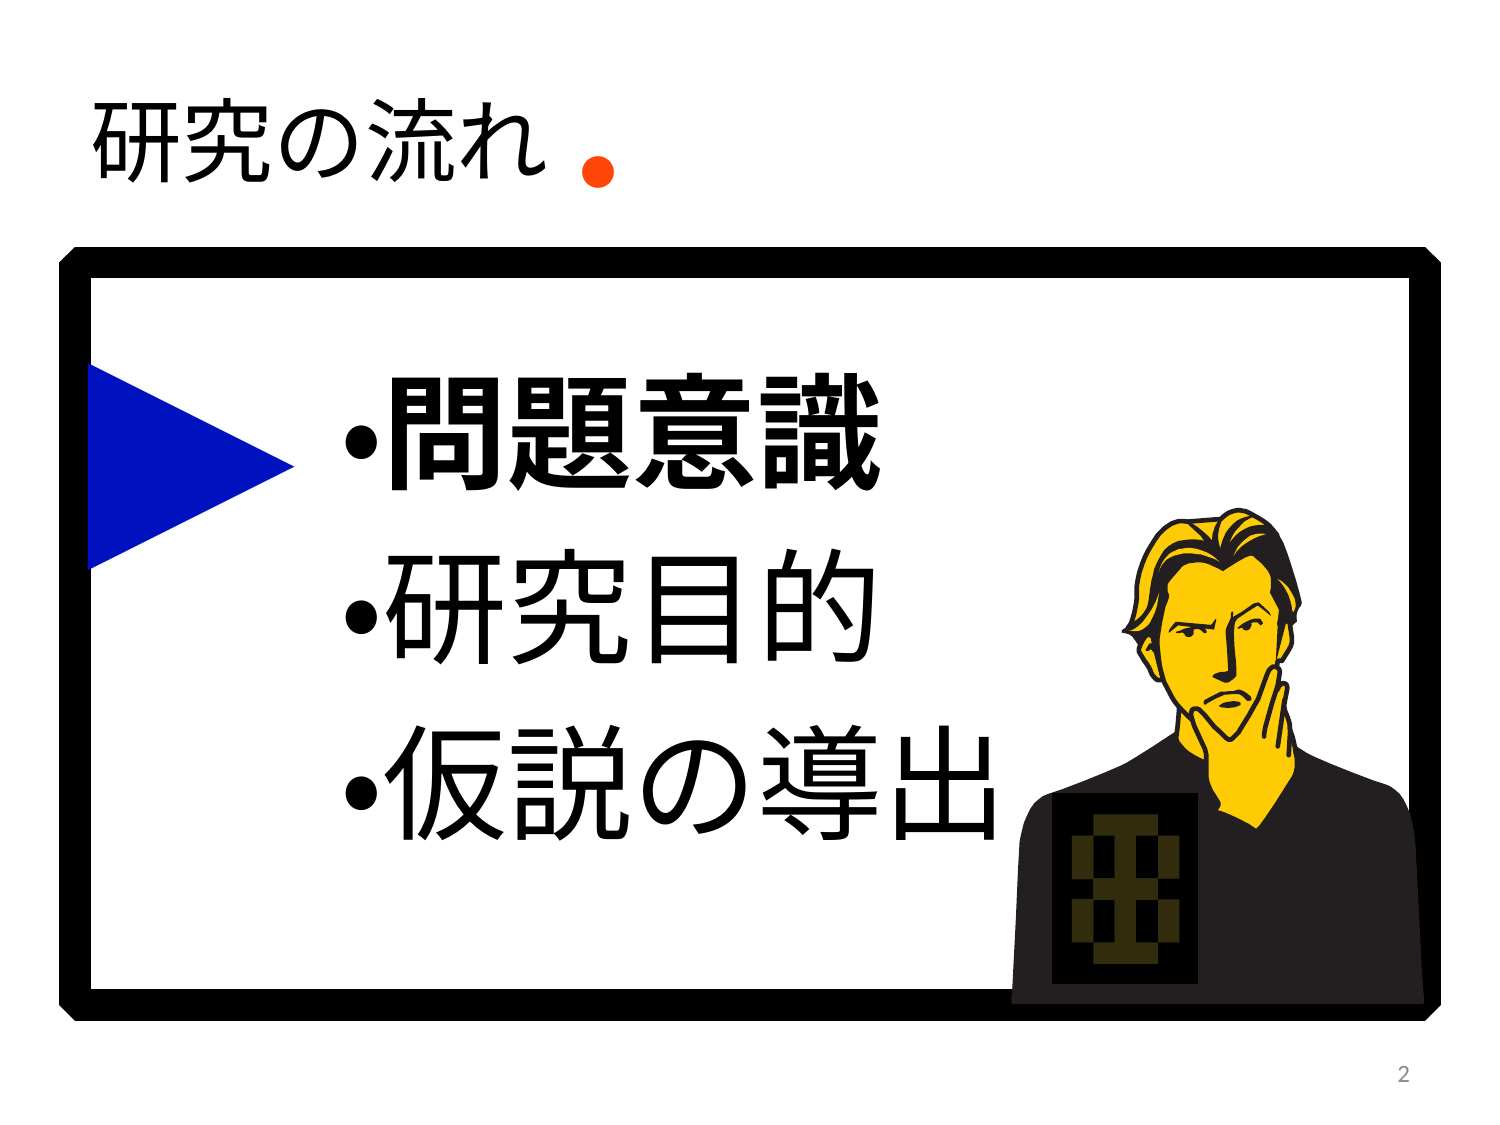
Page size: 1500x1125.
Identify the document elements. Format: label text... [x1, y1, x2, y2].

title 研究の流れ [75, 45, 1425, 233]
list ・問題意識 ・研究目的 ・仮説の導出 [75, 262, 1425, 1005]
text_box ▶ [73, 259, 311, 600]
slide_number 2 [1074, 1042, 1425, 1103]
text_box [1010, 506, 1426, 1006]
text_box ・ [508, 72, 688, 268]
